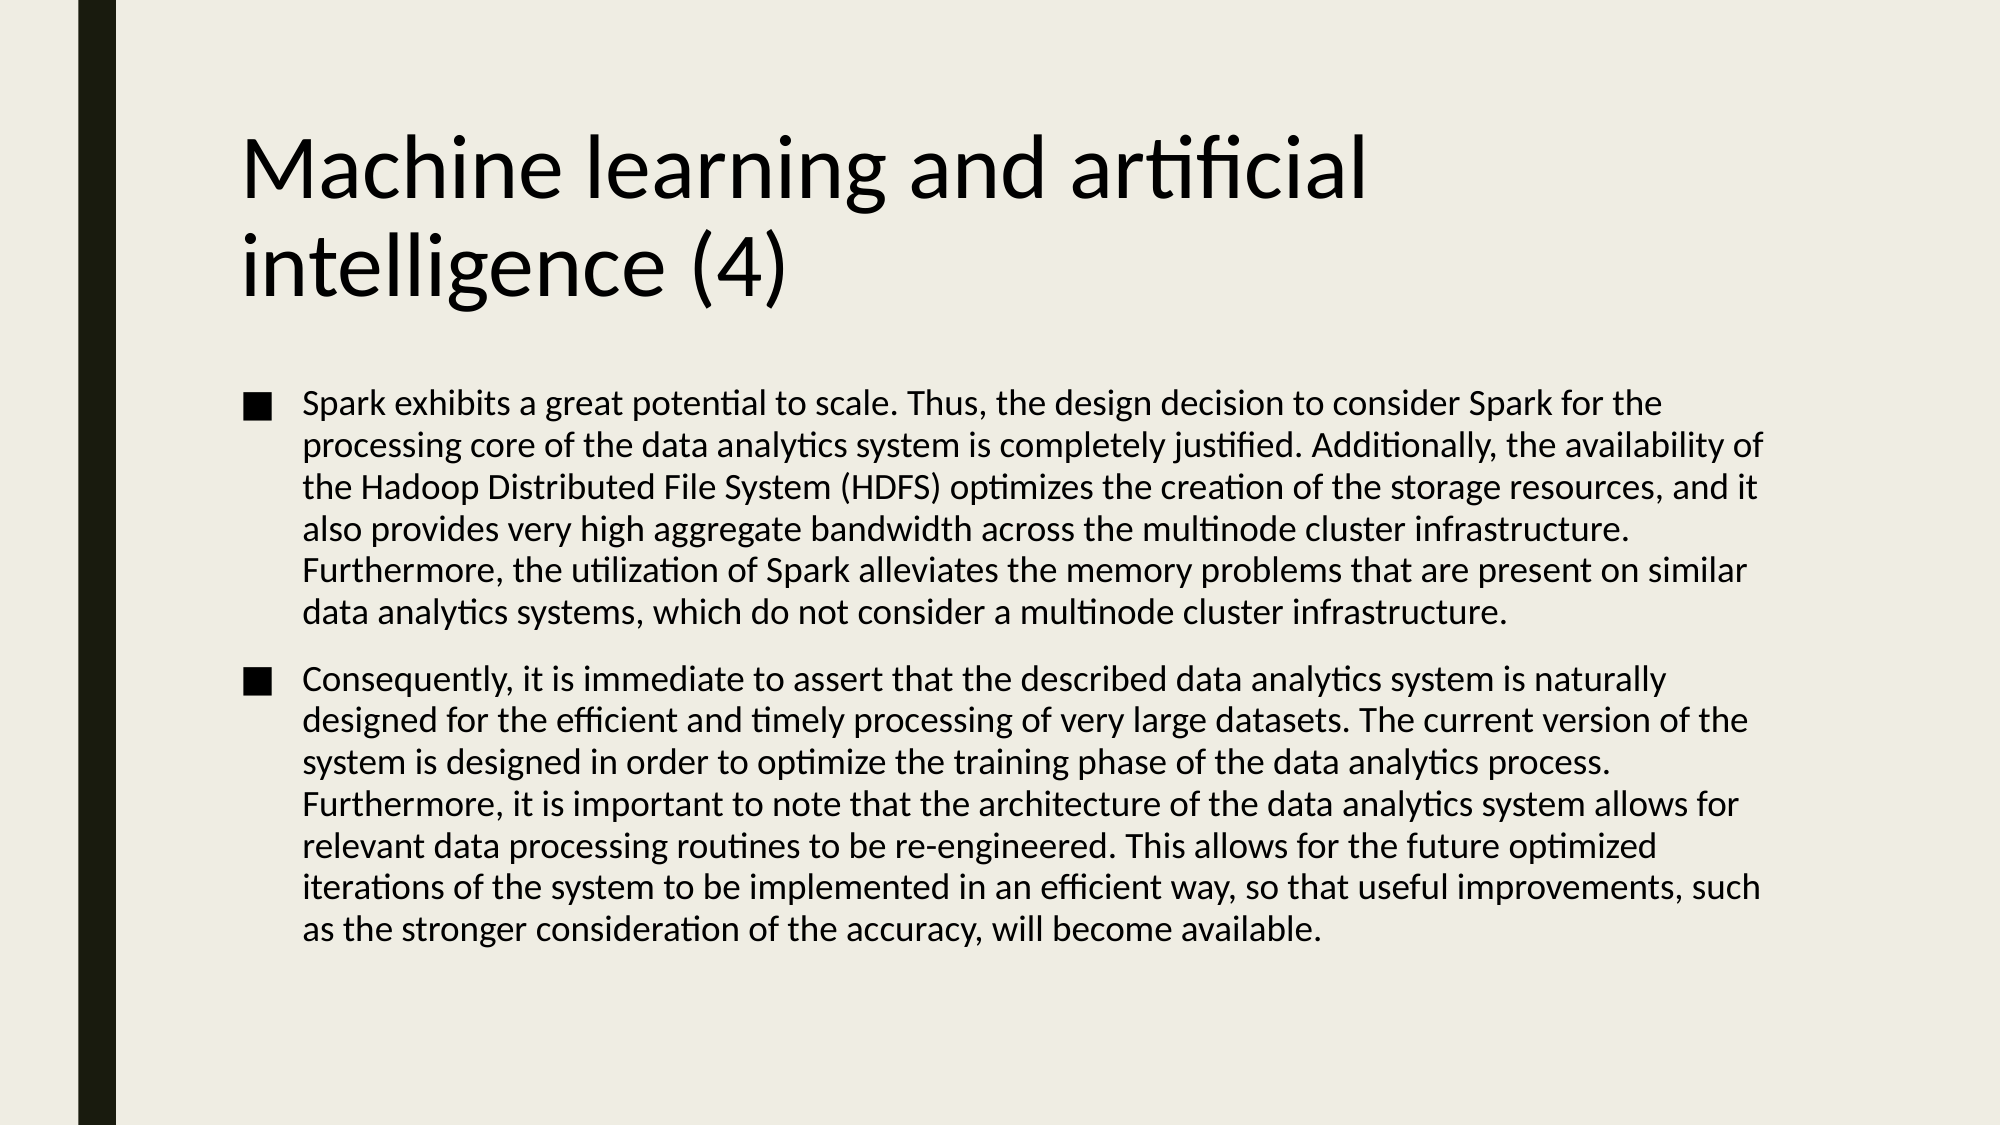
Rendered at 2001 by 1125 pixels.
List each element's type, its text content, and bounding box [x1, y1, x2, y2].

title Machine learning and artificial intelligence (4) [225, 112, 1800, 357]
list Spark exhibits a great potential to scale. Thus, the design decision to consider Spark for the processing core of the data analytics system is completely justified. Additionally, the availability of the Hadoop Distributed File System (HDFS) optimizes the creation of the storage resources, and it also provides very high aggregate bandwidth across the multinode cluster infrastructure. Furthermore, the utilization of Spark alleviates the memory problems that are present on similar data analytics systems, which do not consider a multinode cluster infrastructure. Consequently, it is immediate to assert that the described data analytics system is naturally designed for the efficient and timely processing of very large datasets. The current version of the system is designed in order to optimize the training phase of the data analytics process. Furthermore, it is important to note that the architecture of the data analytics system allows for relevant data processing routines to be re-engineered. This allows for the future optimized iterations of the system to be implemented in an efficient way, so that useful improvements, such as the stronger consideration of the accuracy, will become available. [225, 375, 1800, 963]
